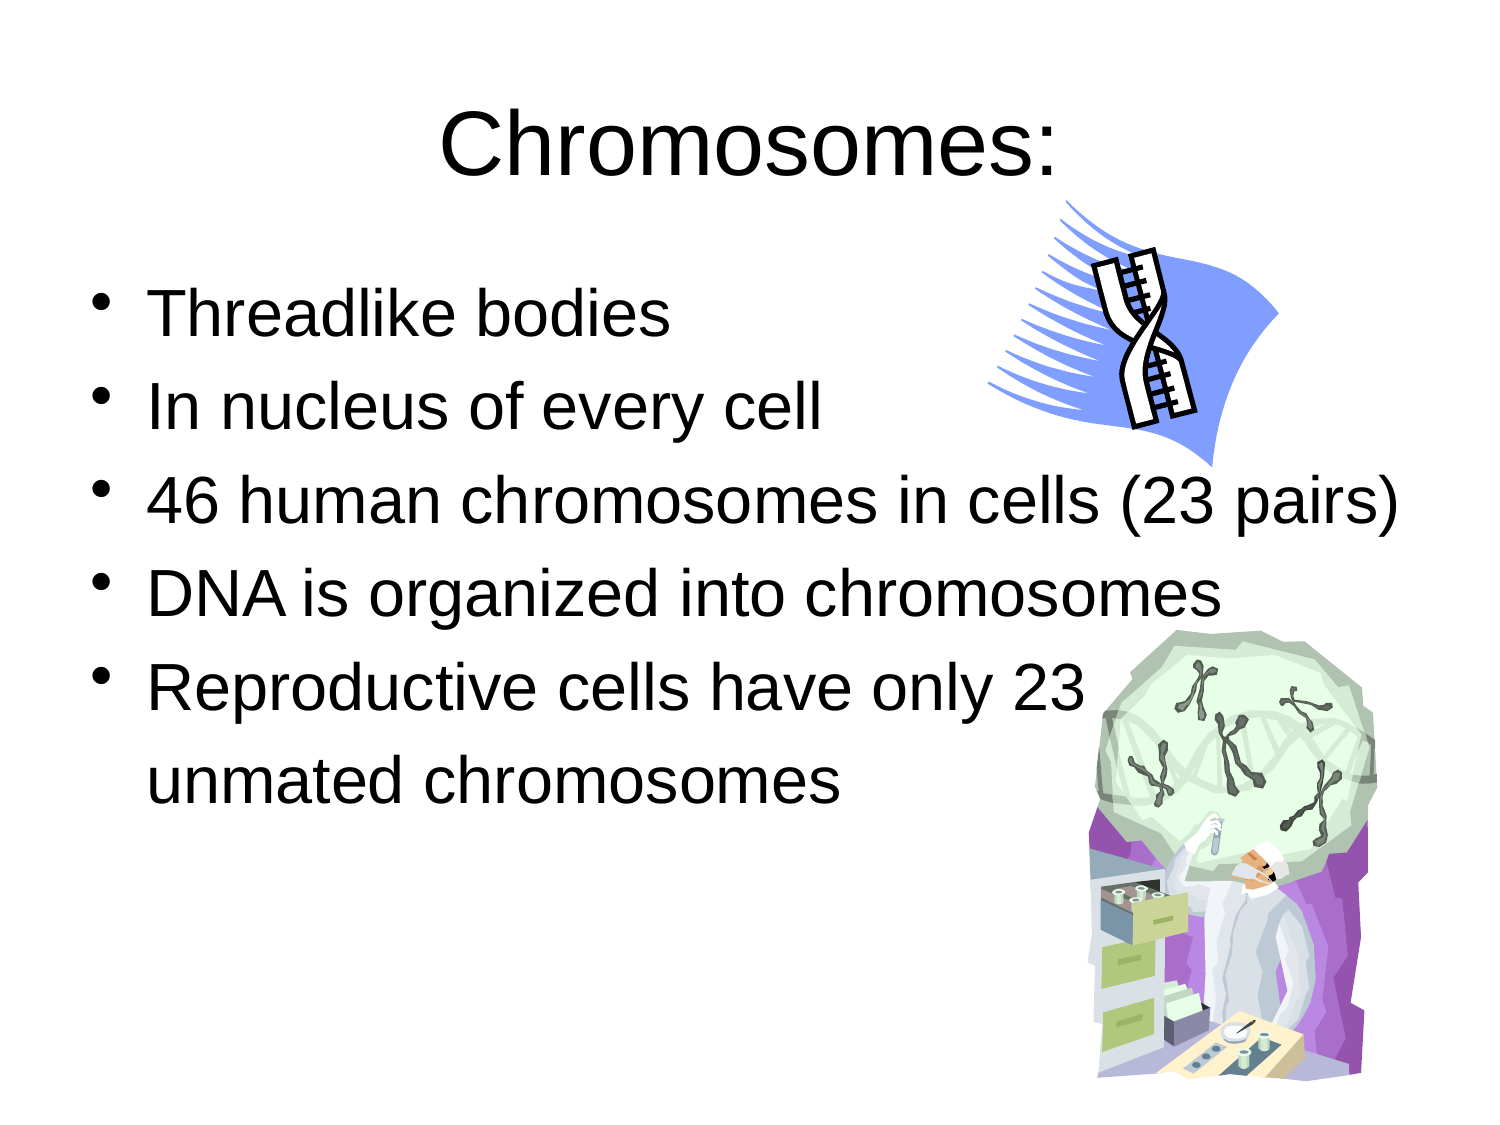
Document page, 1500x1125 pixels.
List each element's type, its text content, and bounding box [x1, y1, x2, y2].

list Threadlike bodies In nucleus of every cell 46 human chromosomes in cells (23 pairs) DNA is organized into chromosomes Reproductive cells have only 23 unmated chromosomes [75, 262, 1425, 1005]
picture [987, 199, 1280, 468]
title Chromosomes: [75, 45, 1425, 233]
picture [1087, 624, 1383, 1087]
